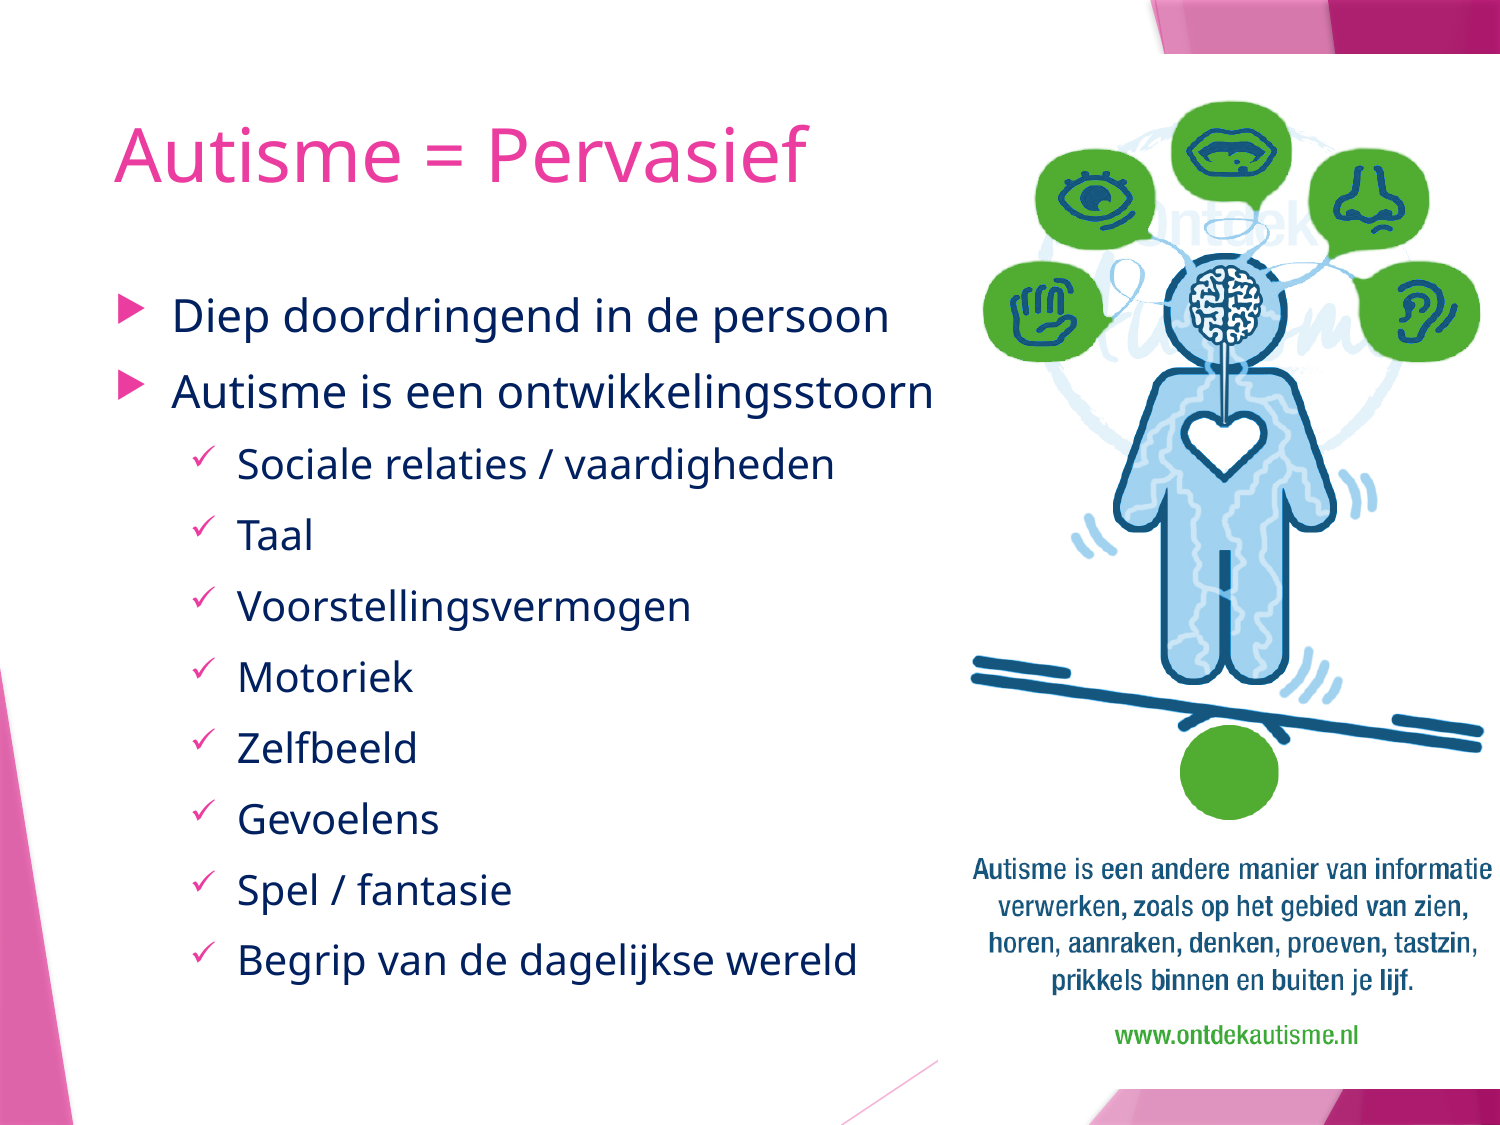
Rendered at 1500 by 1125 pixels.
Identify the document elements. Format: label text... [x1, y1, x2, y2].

list Diep doordringend in de persoon Autisme is een ontwikkelingsstoornis: Sociale relaties / vaardigheden Taal Voorstellingsvermogen Motoriek Zelfbeeld Gevoelens Spel / fantasie Begrip van de dagelijkse wereld [99, 278, 933, 916]
picture [938, 53, 1500, 1089]
title Autisme = Pervasief [99, 99, 933, 278]
